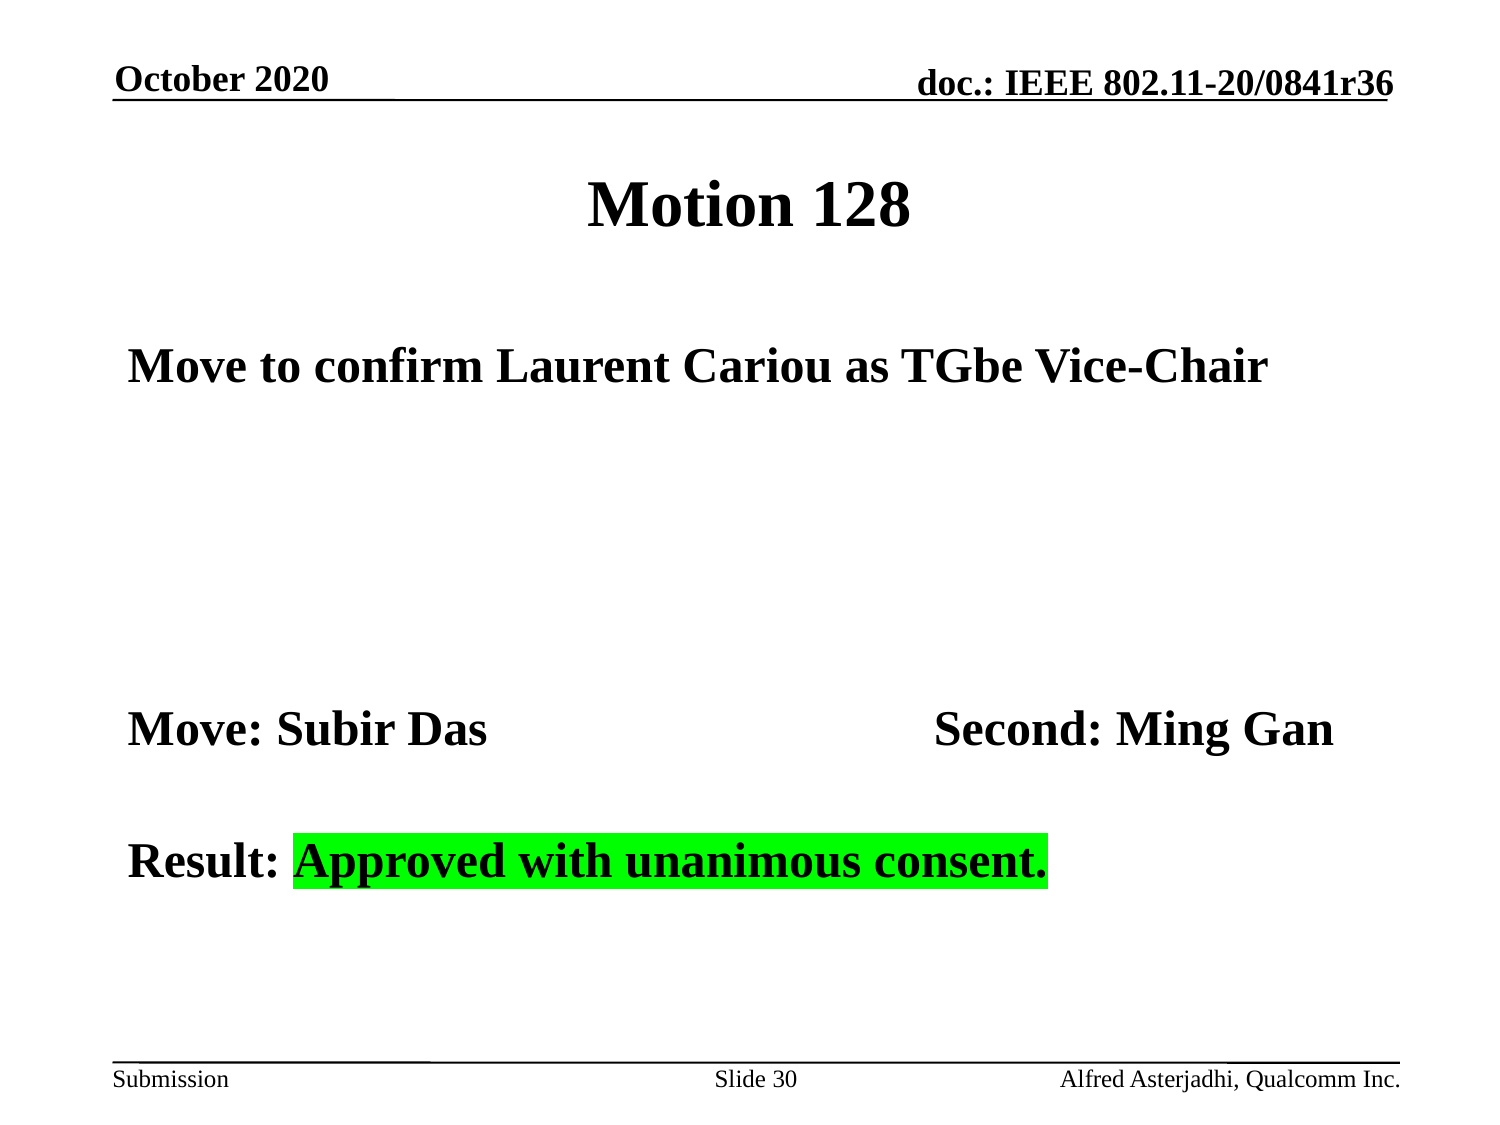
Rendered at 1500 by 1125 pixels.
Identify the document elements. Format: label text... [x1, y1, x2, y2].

list Move to confirm Laurent Cariou as TGbe Vice-Chair Move: Subir Das Second: Ming Gan Result: Approved with unanimous consent. [112, 324, 1388, 1000]
footer Alfred Asterjadhi, Qualcomm Inc. [878, 1061, 1402, 1093]
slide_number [114, 54, 423, 100]
title Motion 128 [112, 112, 1388, 288]
slide_number Slide 30 [712, 1061, 800, 1123]
